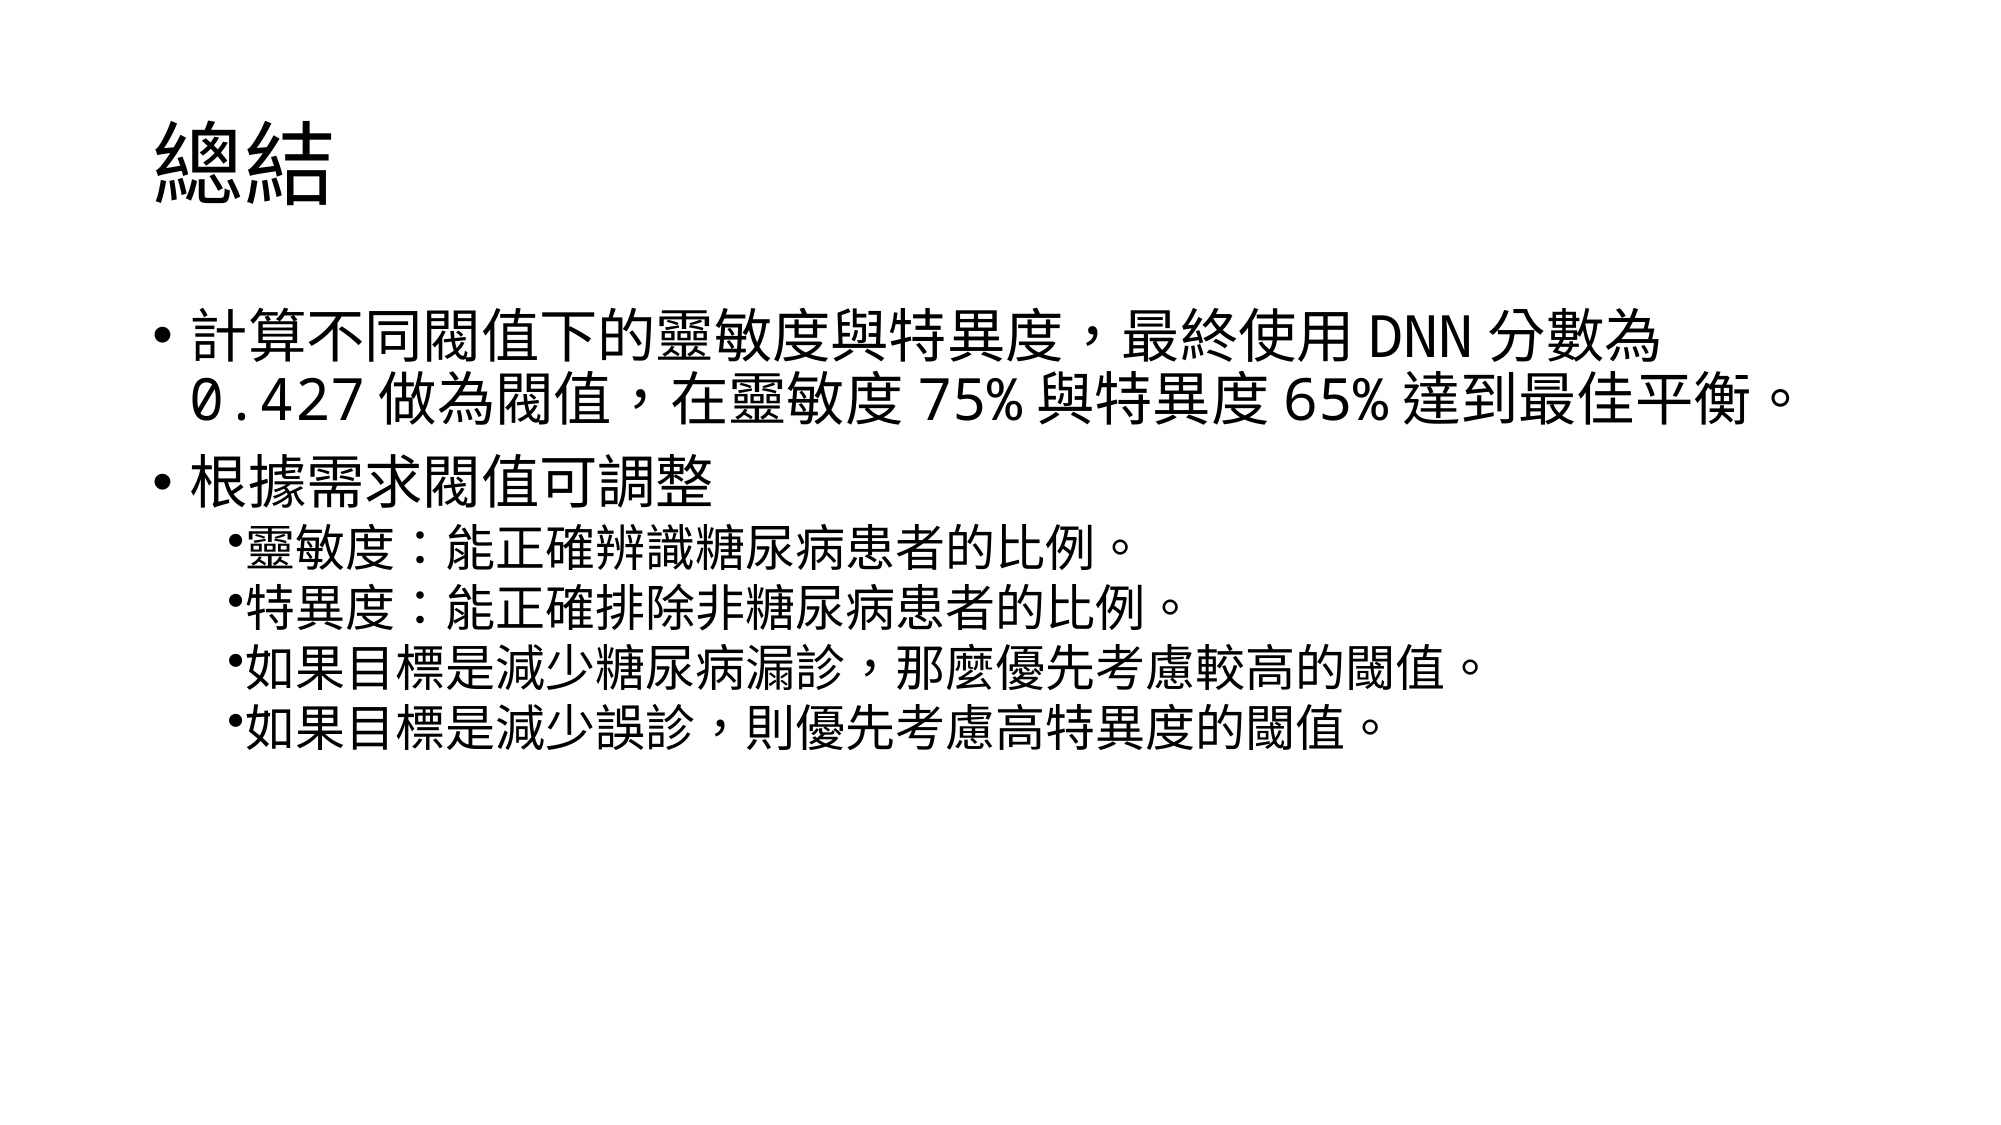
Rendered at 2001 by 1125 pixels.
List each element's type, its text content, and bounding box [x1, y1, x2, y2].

title 總結 [137, 59, 1863, 278]
list 計算不同閥值下的靈敏度與特異度，最終使用DNN分數為0.427做為閥值，在靈敏度75%與特異度65%達到最佳平衡。 根據需求閥值可調整 靈敏度：能正確辨識糖尿病患者的比例。 特異度：能正確排除非糖尿病患者的比例。 如果目標是減少糖尿病漏診，那麼優先考慮較高的閾值。 如果目標是減少誤診，則優先考慮高特異度的閾值。 [137, 299, 1863, 1014]
